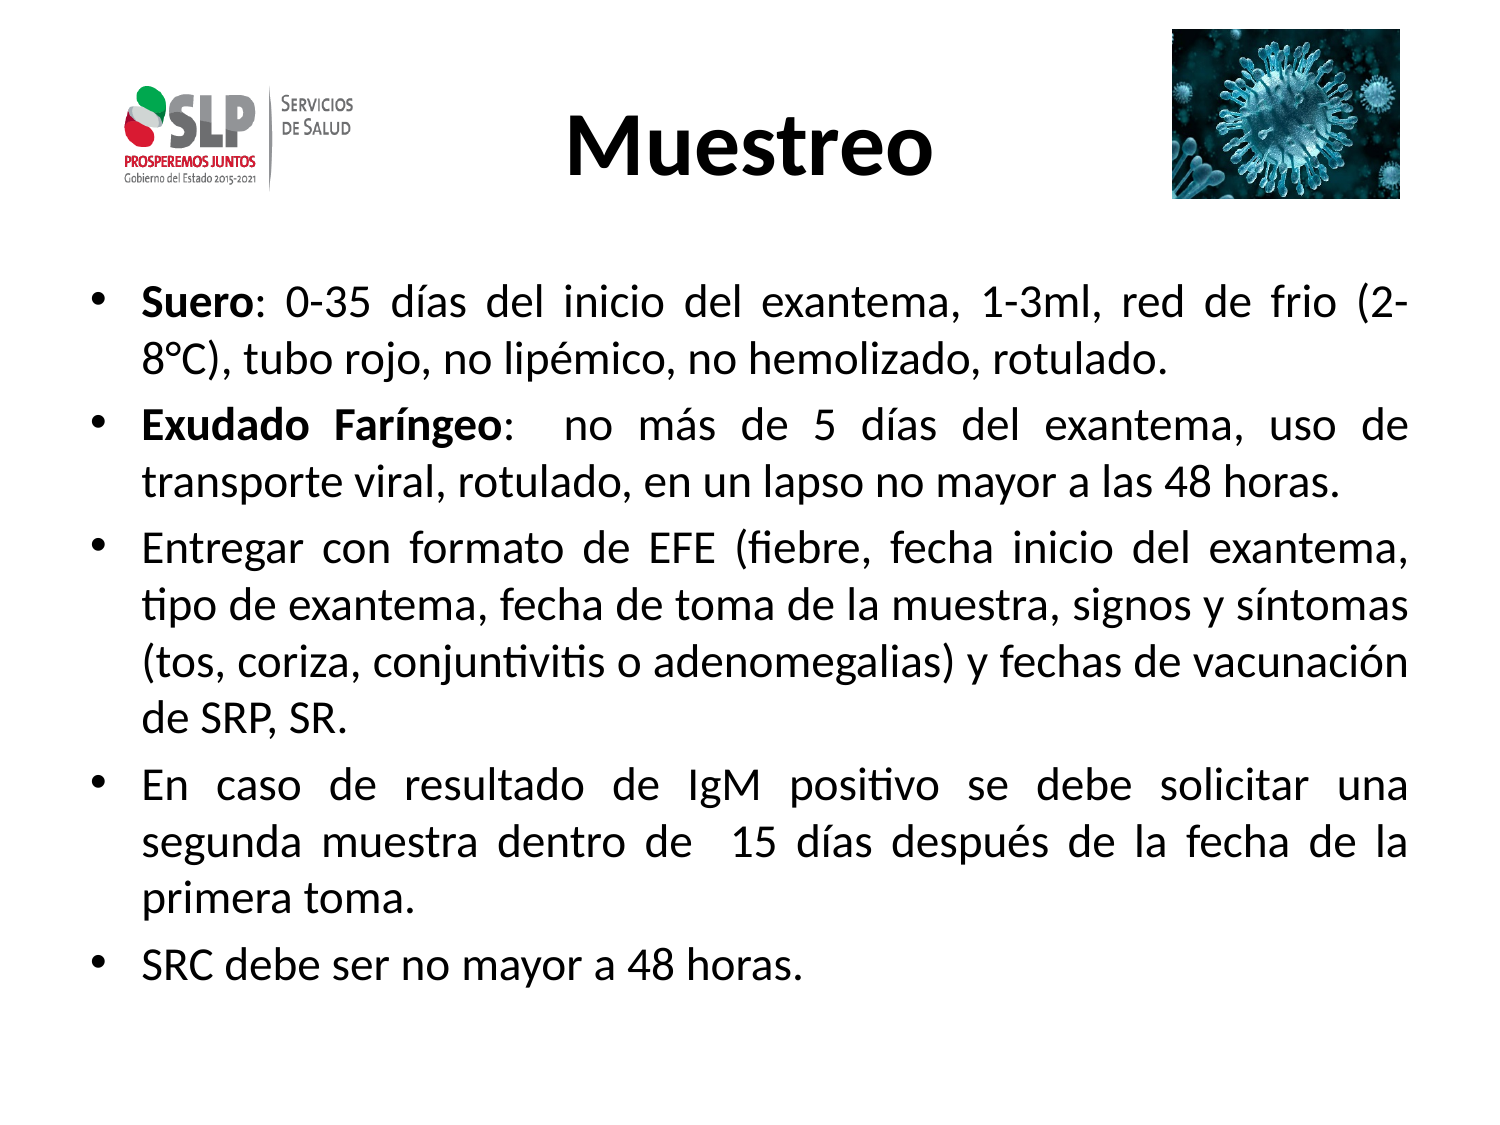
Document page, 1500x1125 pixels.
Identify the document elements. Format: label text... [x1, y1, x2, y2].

list Suero: 0-35 días del inicio del exantema, 1-3ml, red de frio (2-8°C), tubo rojo, no lipémico, no hemolizado, rotulado. Exudado Faríngeo: no más de 5 días del exantema, uso de transporte viral, rotulado, en un lapso no mayor a las 48 horas. Entregar con formato de EFE (fiebre, fecha inicio del exantema, tipo de exantema, fecha de toma de la muestra, signos y síntomas (tos, coriza, conjuntivitis o adenomegalias) y fechas de vacunación de SRP, SR. En caso de resultado de IgM positivo se debe solicitar una segunda muestra dentro de 15 días después de la fecha de la primera toma. SRC debe ser no mayor a 48 horas. [75, 262, 1425, 1005]
picture [88, 57, 378, 199]
picture [1172, 29, 1400, 199]
title Muestreo [75, 45, 1425, 233]
